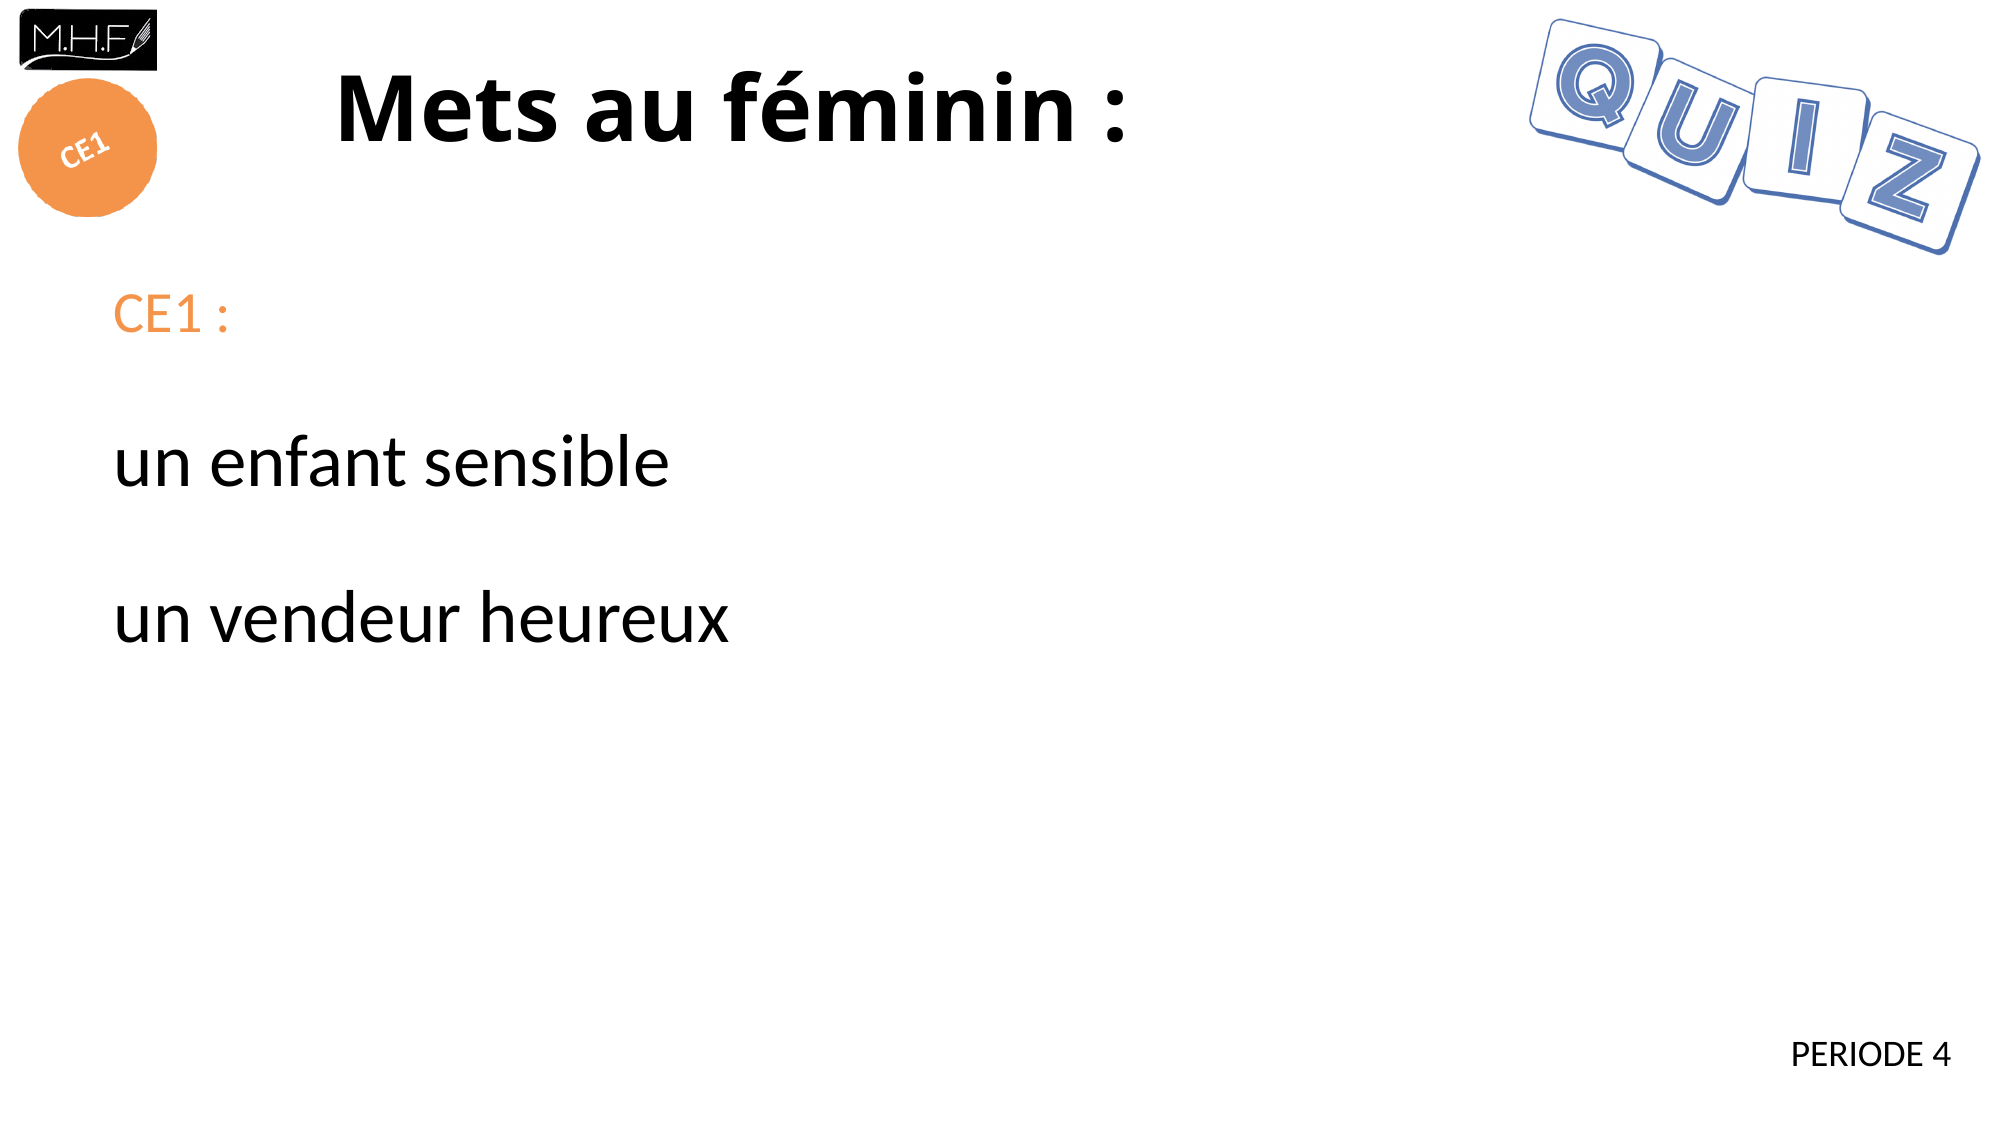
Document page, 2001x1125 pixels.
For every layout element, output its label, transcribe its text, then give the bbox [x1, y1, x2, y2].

title Mets au féminin : [318, 3, 1865, 221]
list CE1 : un enfant sensible un vendeur heureux [98, 275, 909, 989]
picture [18, 78, 157, 218]
picture [1527, 24, 1978, 250]
text_box PERIODE 4 [1362, 1021, 1967, 1125]
picture [16, 7, 157, 74]
